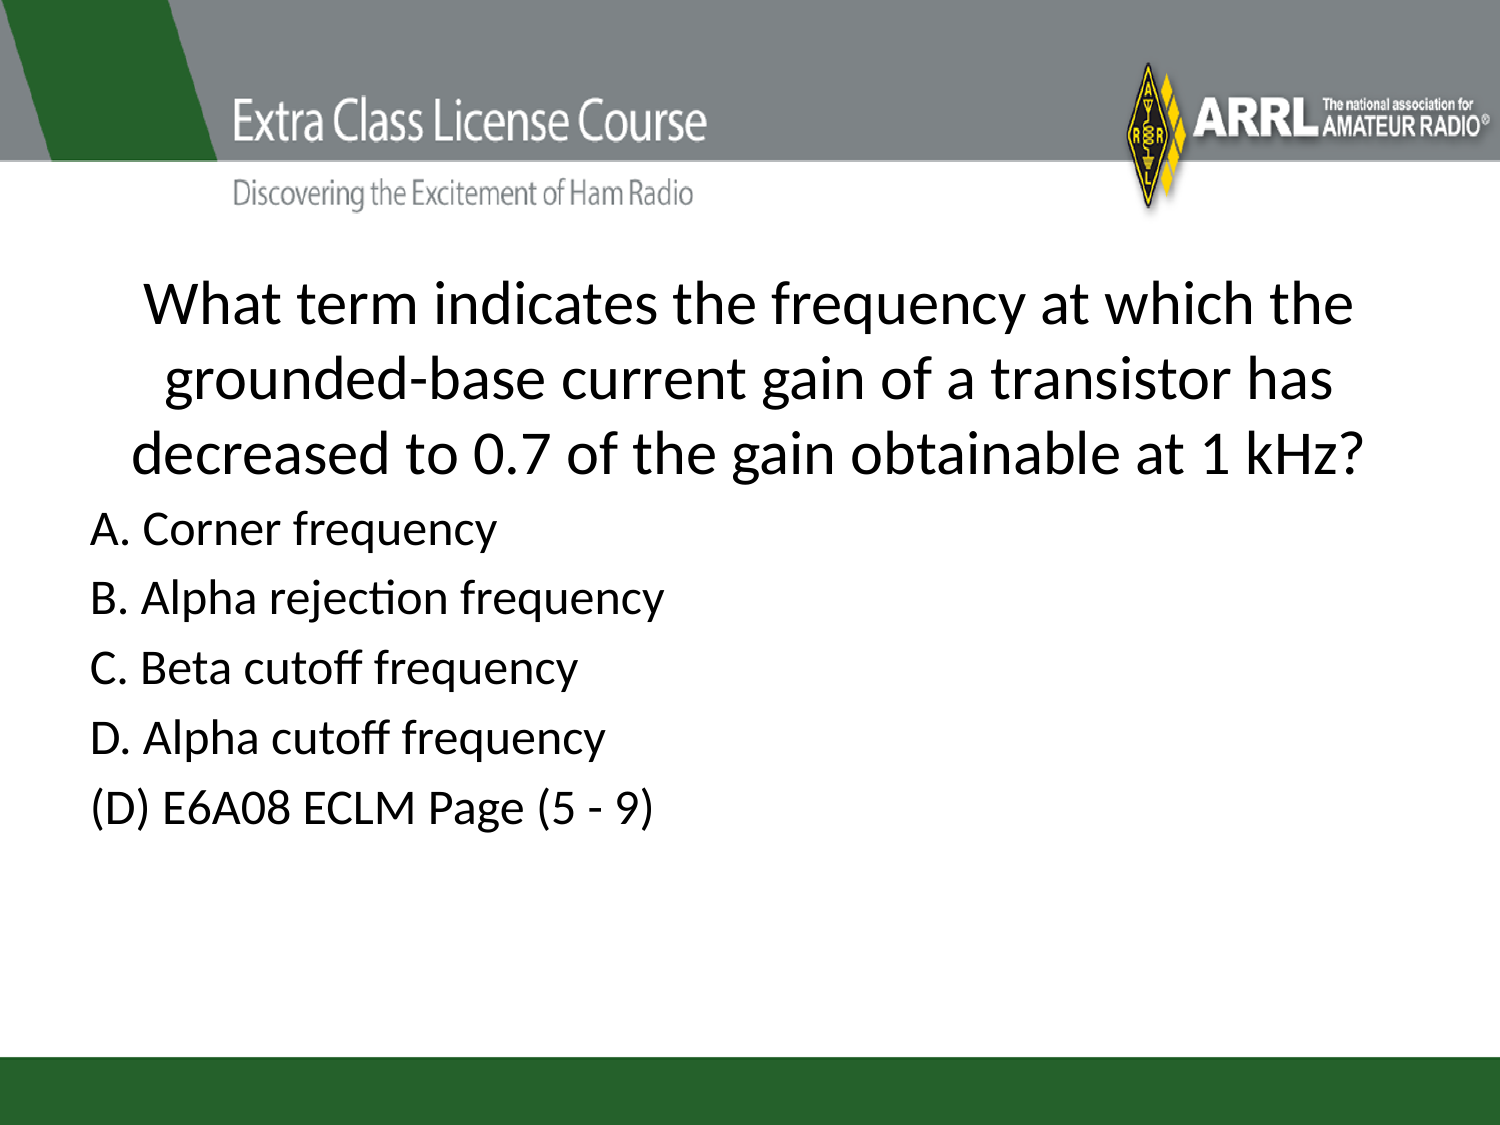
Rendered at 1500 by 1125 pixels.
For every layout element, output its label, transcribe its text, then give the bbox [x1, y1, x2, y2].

list A. Corner frequency B. Alpha rejection frequency C. Beta cutoff frequency D. Alpha cutoff frequency (D) E6A08 ECLM Page (5 - 9) [75, 487, 1425, 1005]
picture [0, 0, 1500, 1125]
title What term indicates the frequency at which the grounded-base current gain of a transistor has decreased to 0.7 of the gain obtainable at 1 kHz? [75, 254, 1425, 435]
